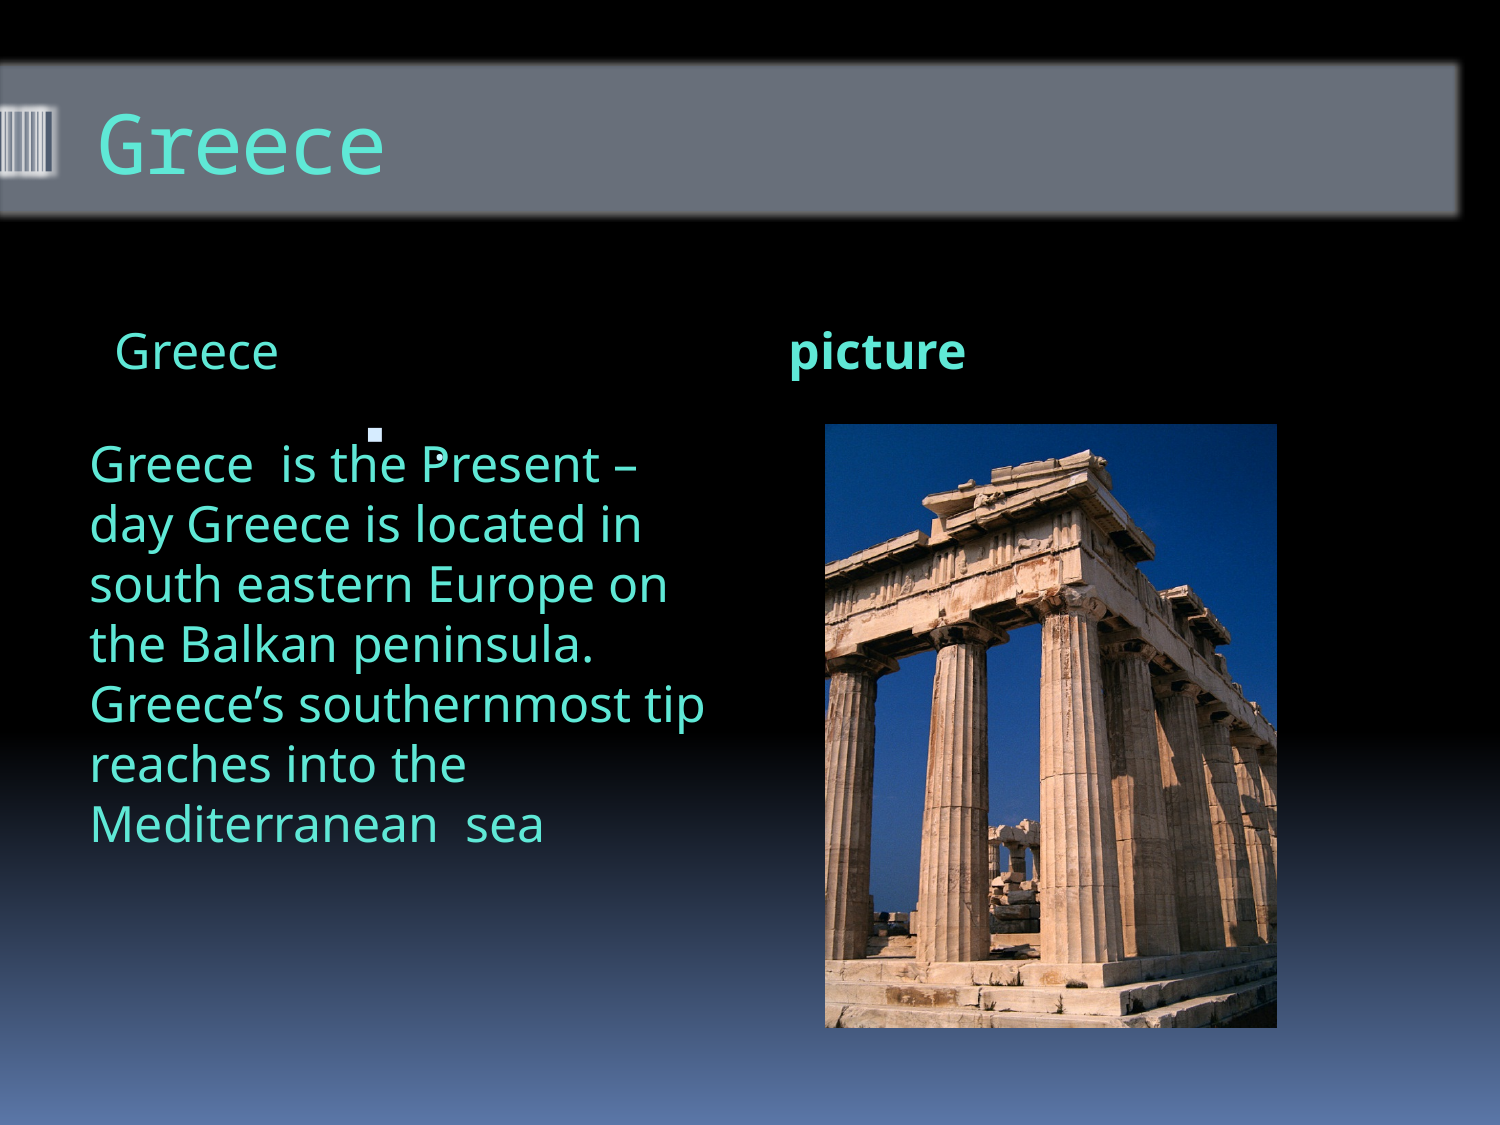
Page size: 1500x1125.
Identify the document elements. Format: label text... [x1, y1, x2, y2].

text_box Greece is the Present – day Greece is located in south eastern Europe on the Balkan peninsula. Greece’s southernmost tip reaches into the Mediterranean sea [75, 424, 725, 860]
title Greece [82, 83, 1358, 234]
list . [75, 403, 738, 1053]
list picture [761, 296, 1425, 402]
list Greece [75, 296, 738, 402]
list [824, 424, 1278, 1028]
